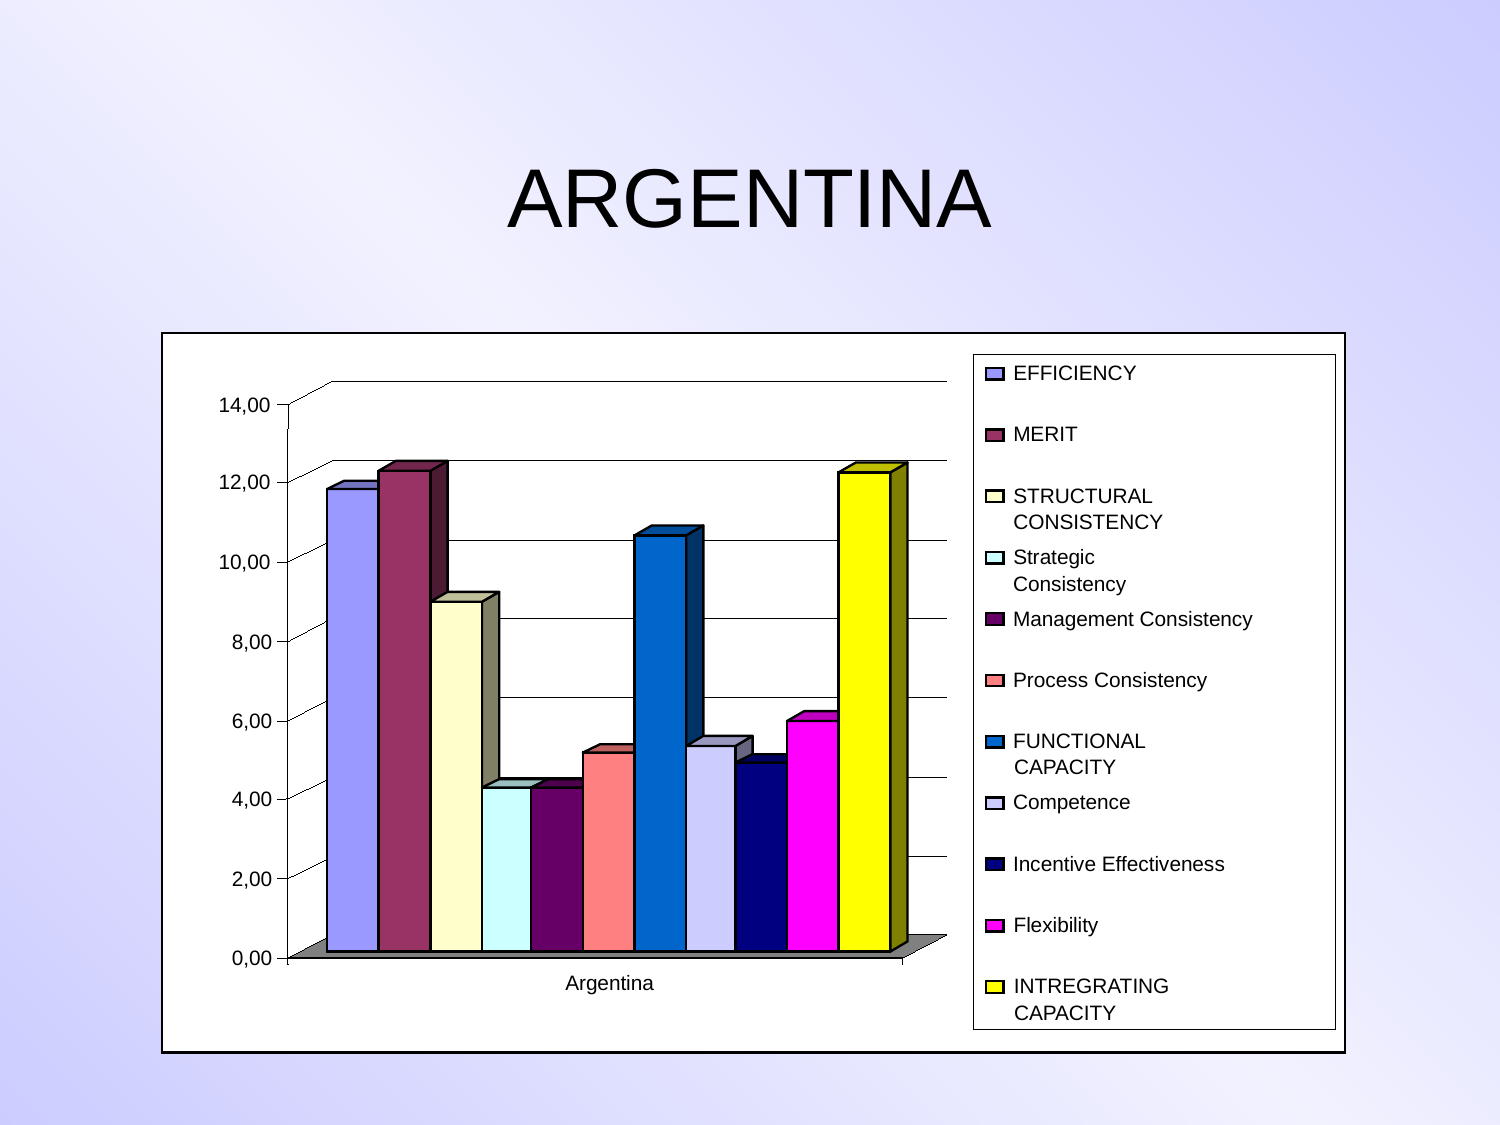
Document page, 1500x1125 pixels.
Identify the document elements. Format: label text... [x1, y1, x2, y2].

text_box [162, 333, 1346, 1053]
title ARGENTINA [112, 99, 1388, 288]
